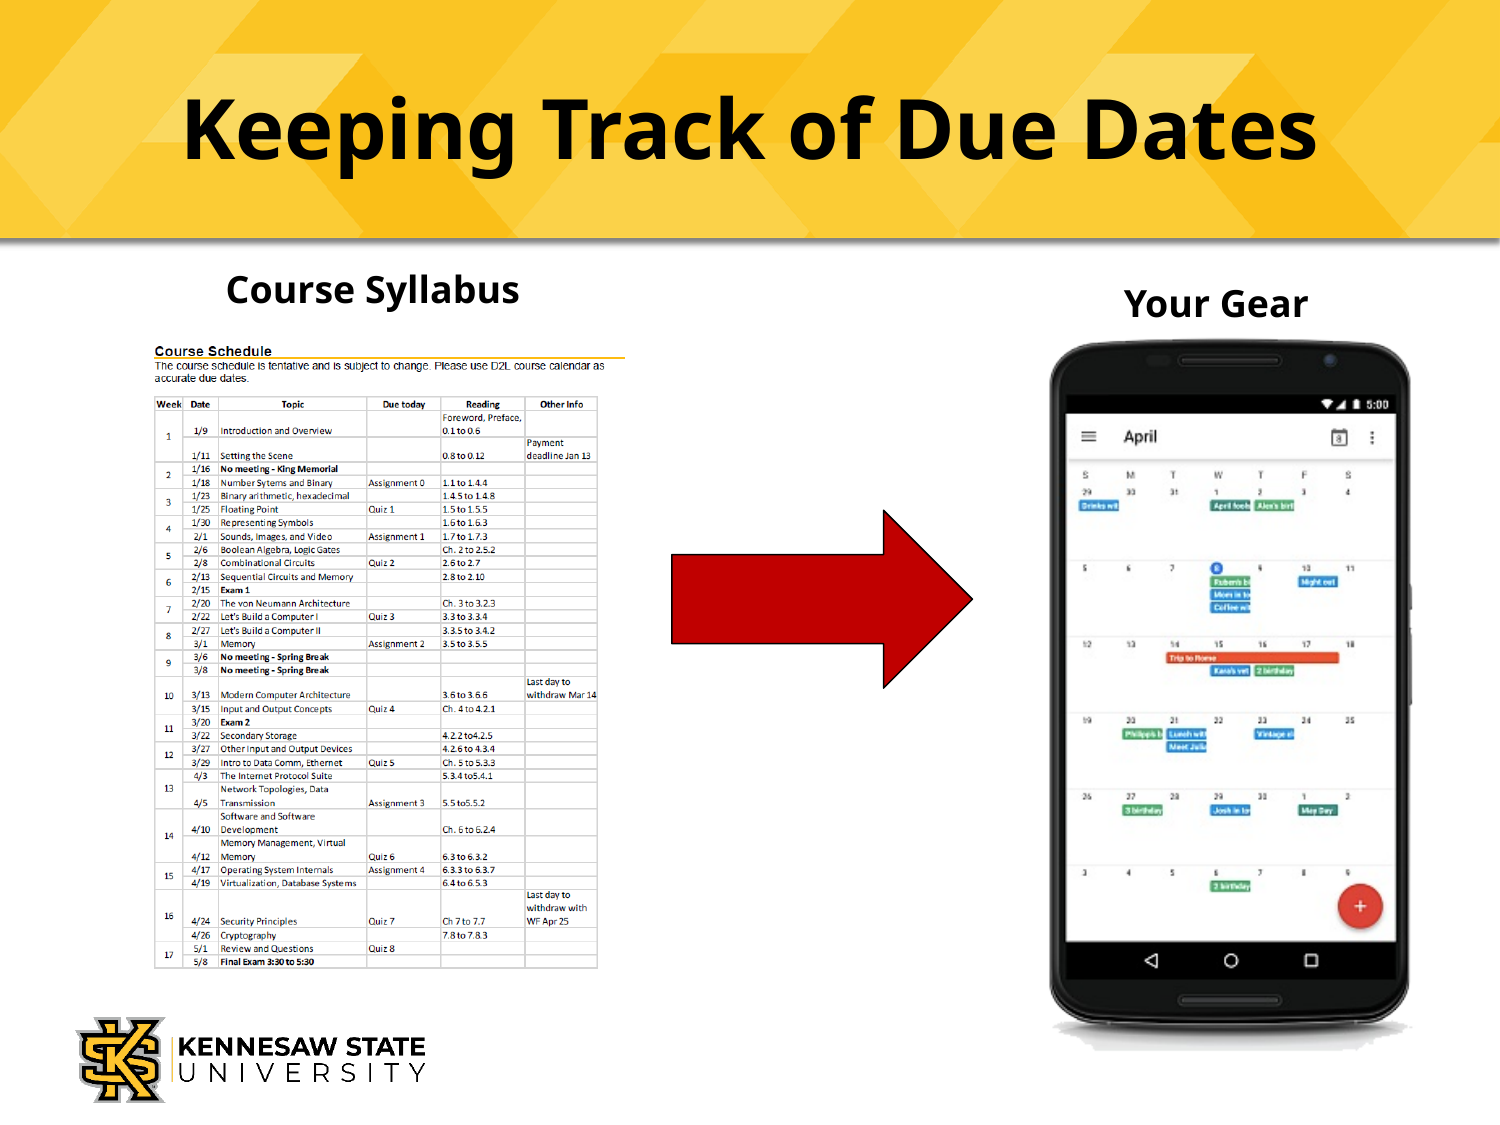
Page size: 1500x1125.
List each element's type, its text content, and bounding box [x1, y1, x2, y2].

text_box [61, 257, 685, 981]
picture [75, 1017, 425, 1103]
text_box [690, 510, 973, 689]
picture [0, 0, 1500, 251]
title Keeping Track of Due Dates [75, 20, 1425, 233]
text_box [1002, 270, 1431, 1056]
